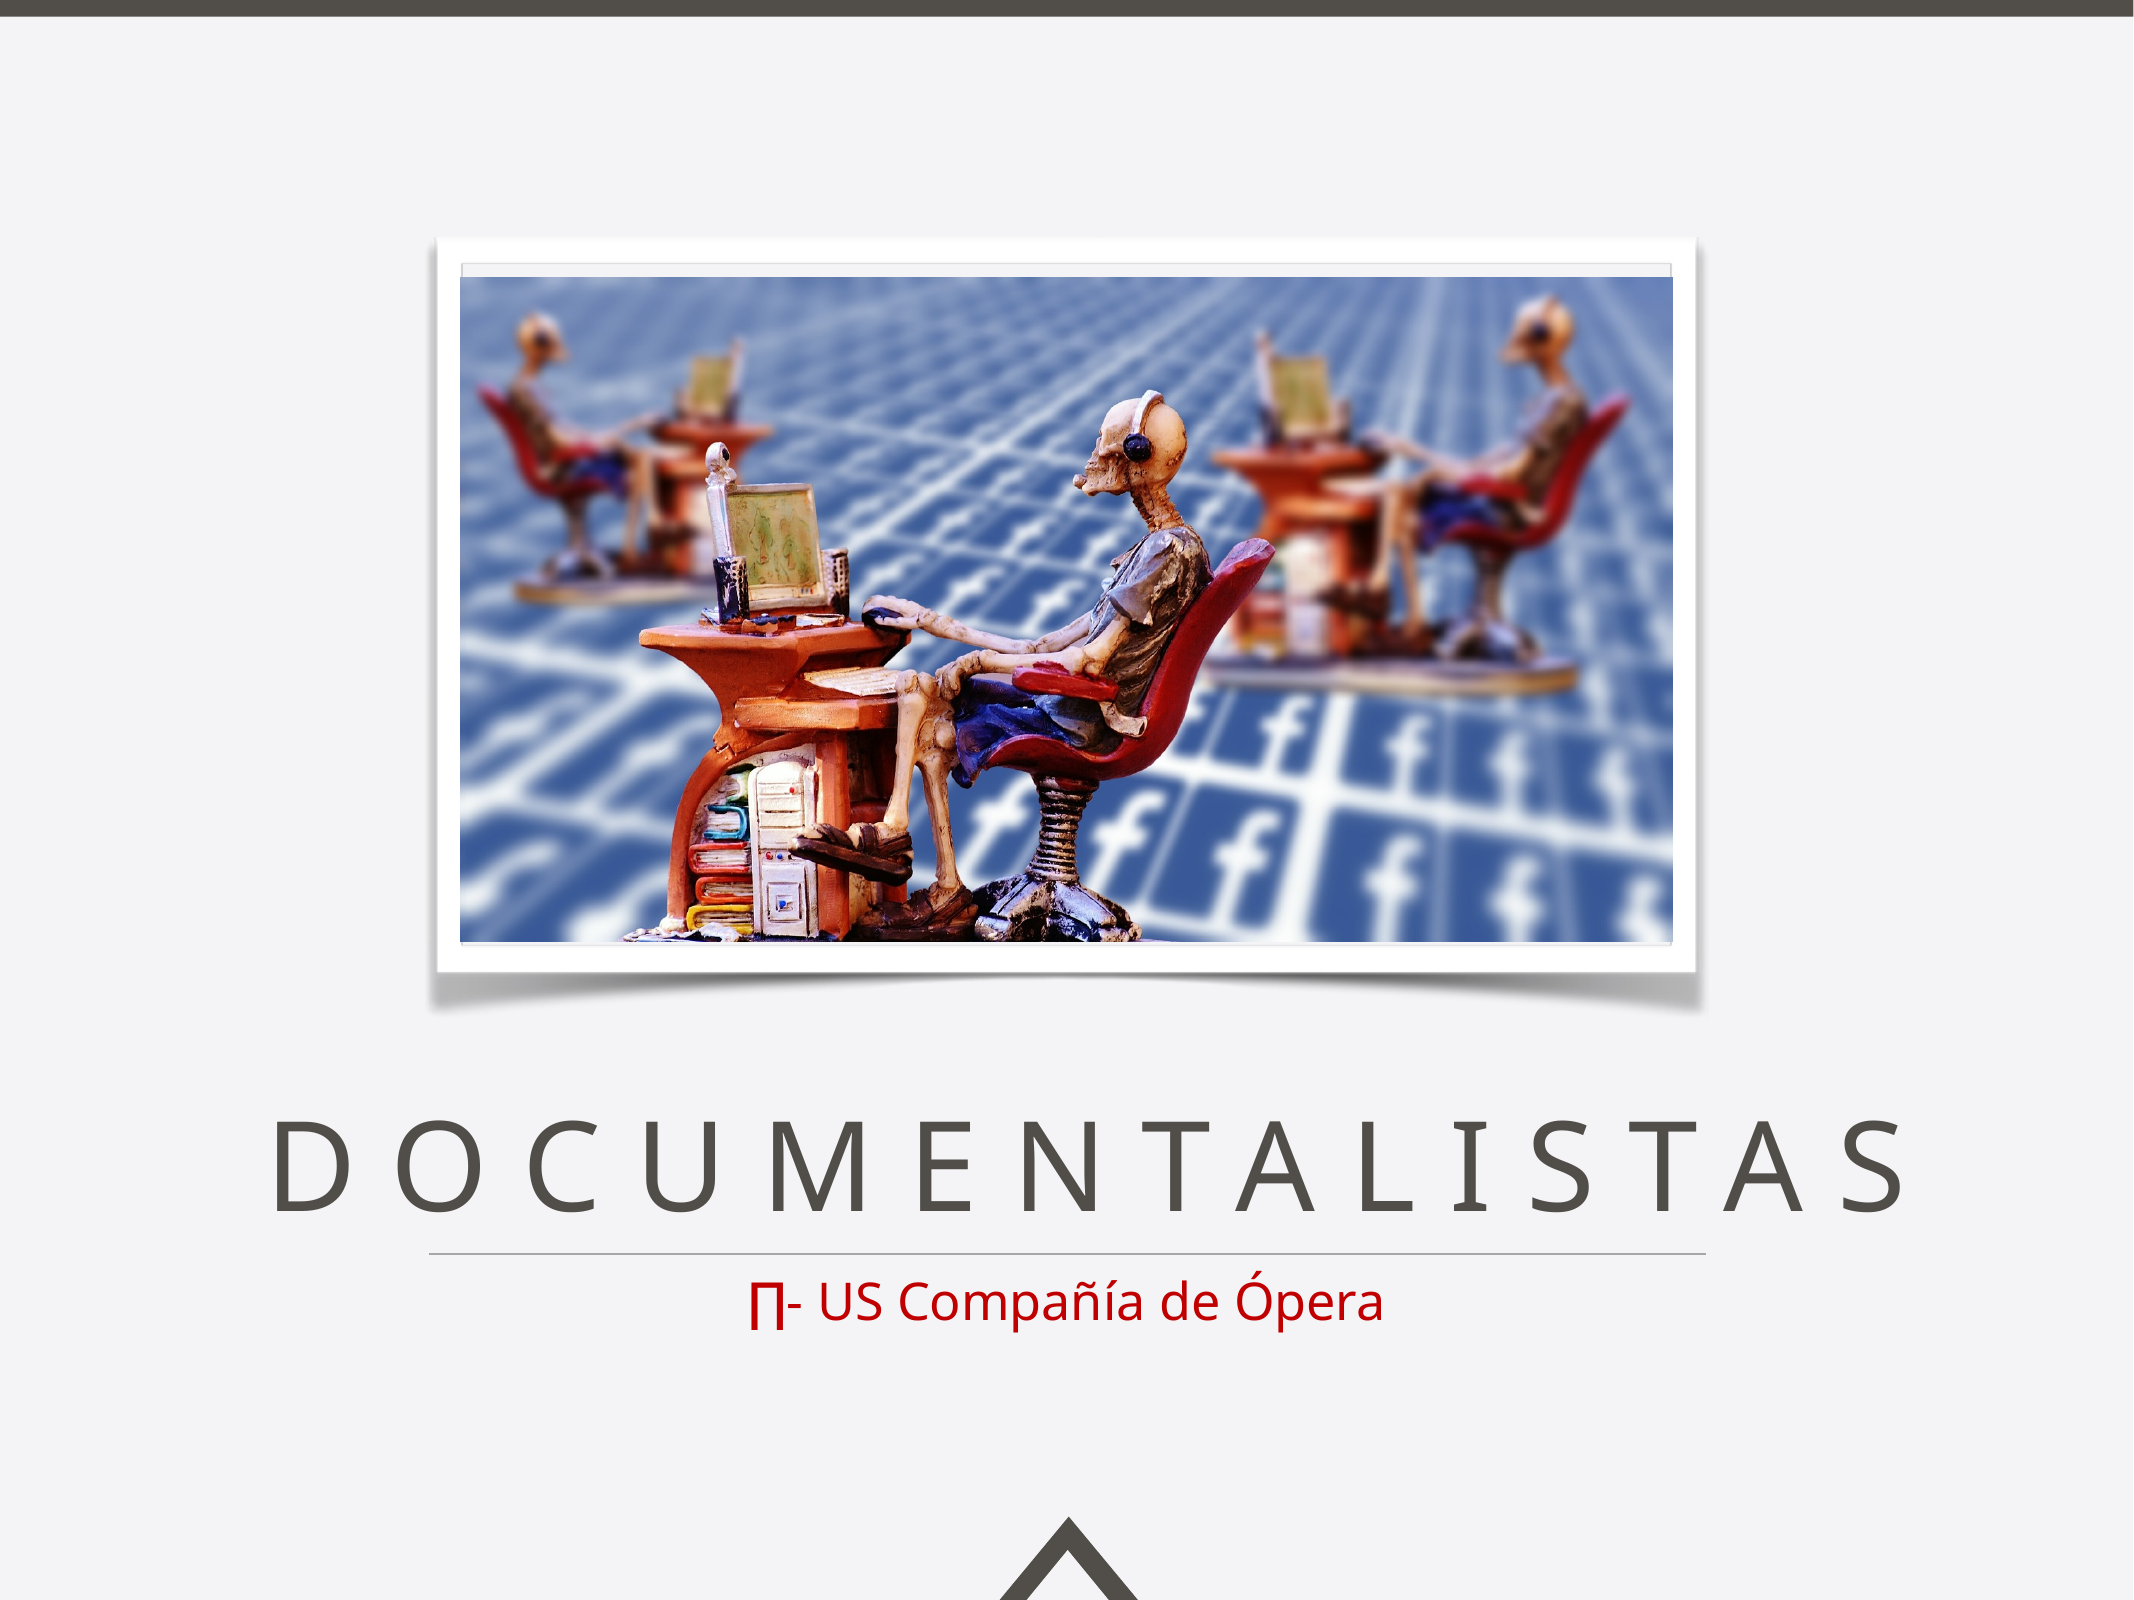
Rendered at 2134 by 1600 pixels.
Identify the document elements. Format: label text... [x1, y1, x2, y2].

list ∏- US Compañía de Ópera [426, 1268, 1707, 1355]
picture [425, 237, 1709, 1021]
title documentalistas [218, 1040, 1956, 1238]
